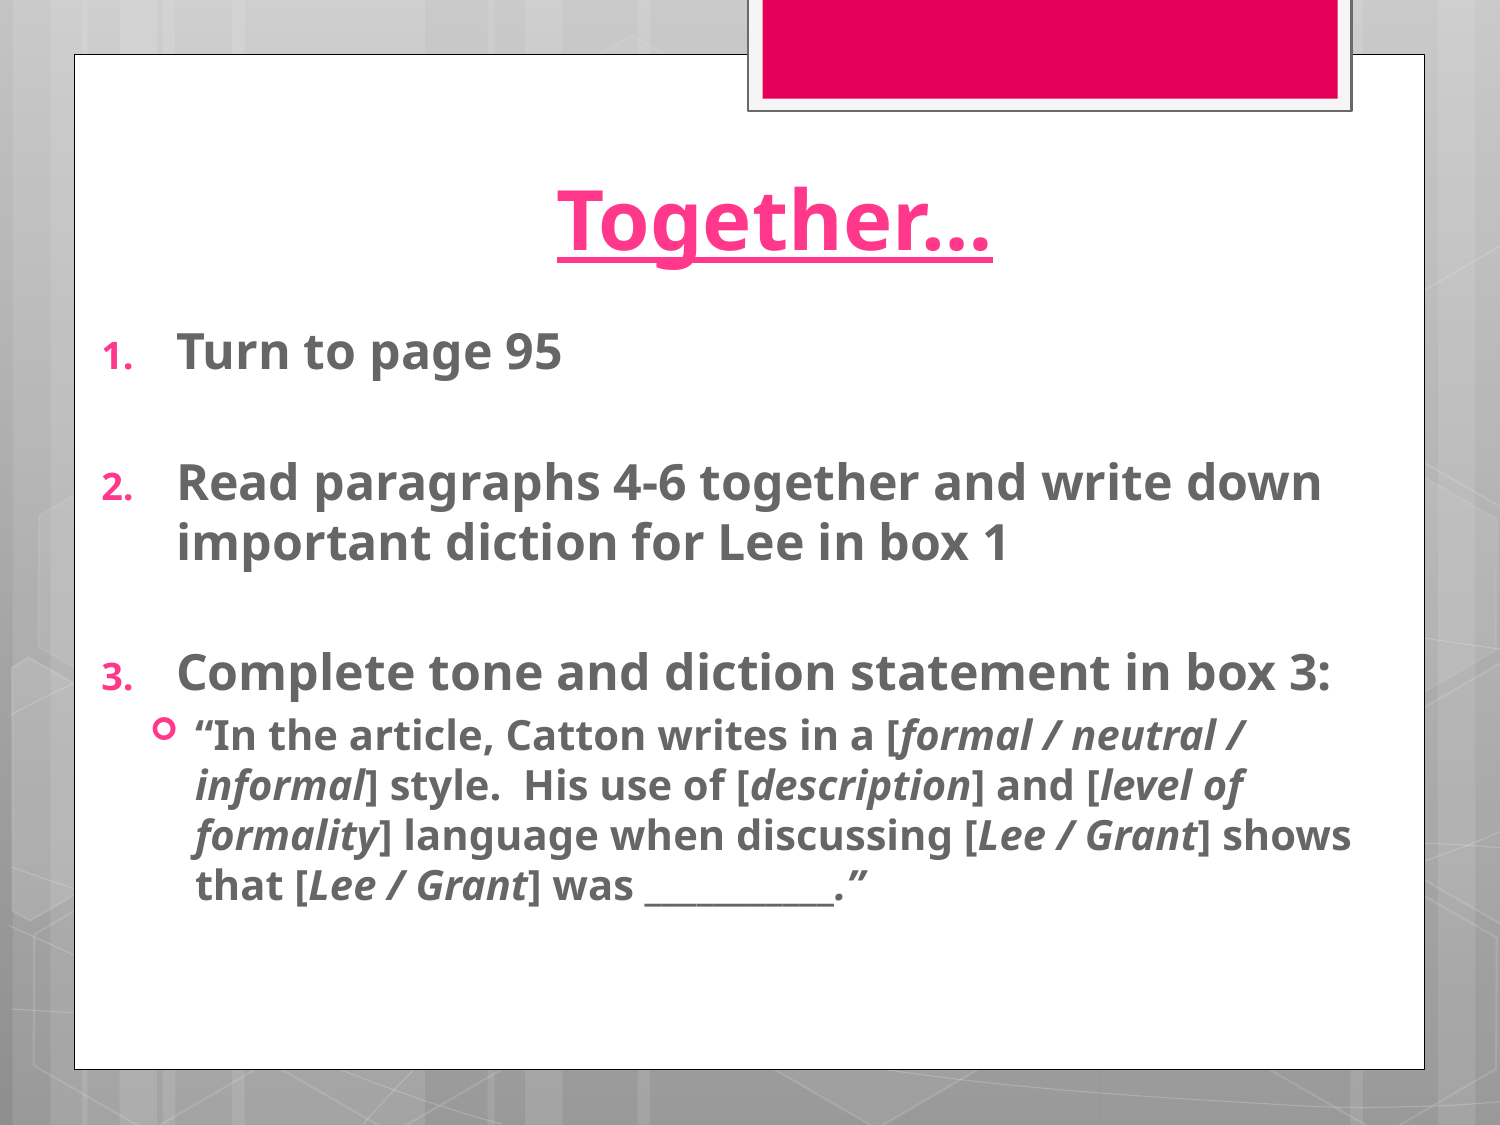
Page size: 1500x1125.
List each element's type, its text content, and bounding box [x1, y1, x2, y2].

list Turn to page 95 Read paragraphs 4-6 together and write down important diction for Lee in box 1 Complete tone and diction statement in box 3: “In the article, Catton writes in a [formal / neutral / informal] style. His use of [description] and [level of formality] language when discussing [Lee / Grant] shows that [Lee / Grant] was ___________.” [75, 312, 1425, 1013]
title Together… [99, 87, 1450, 275]
